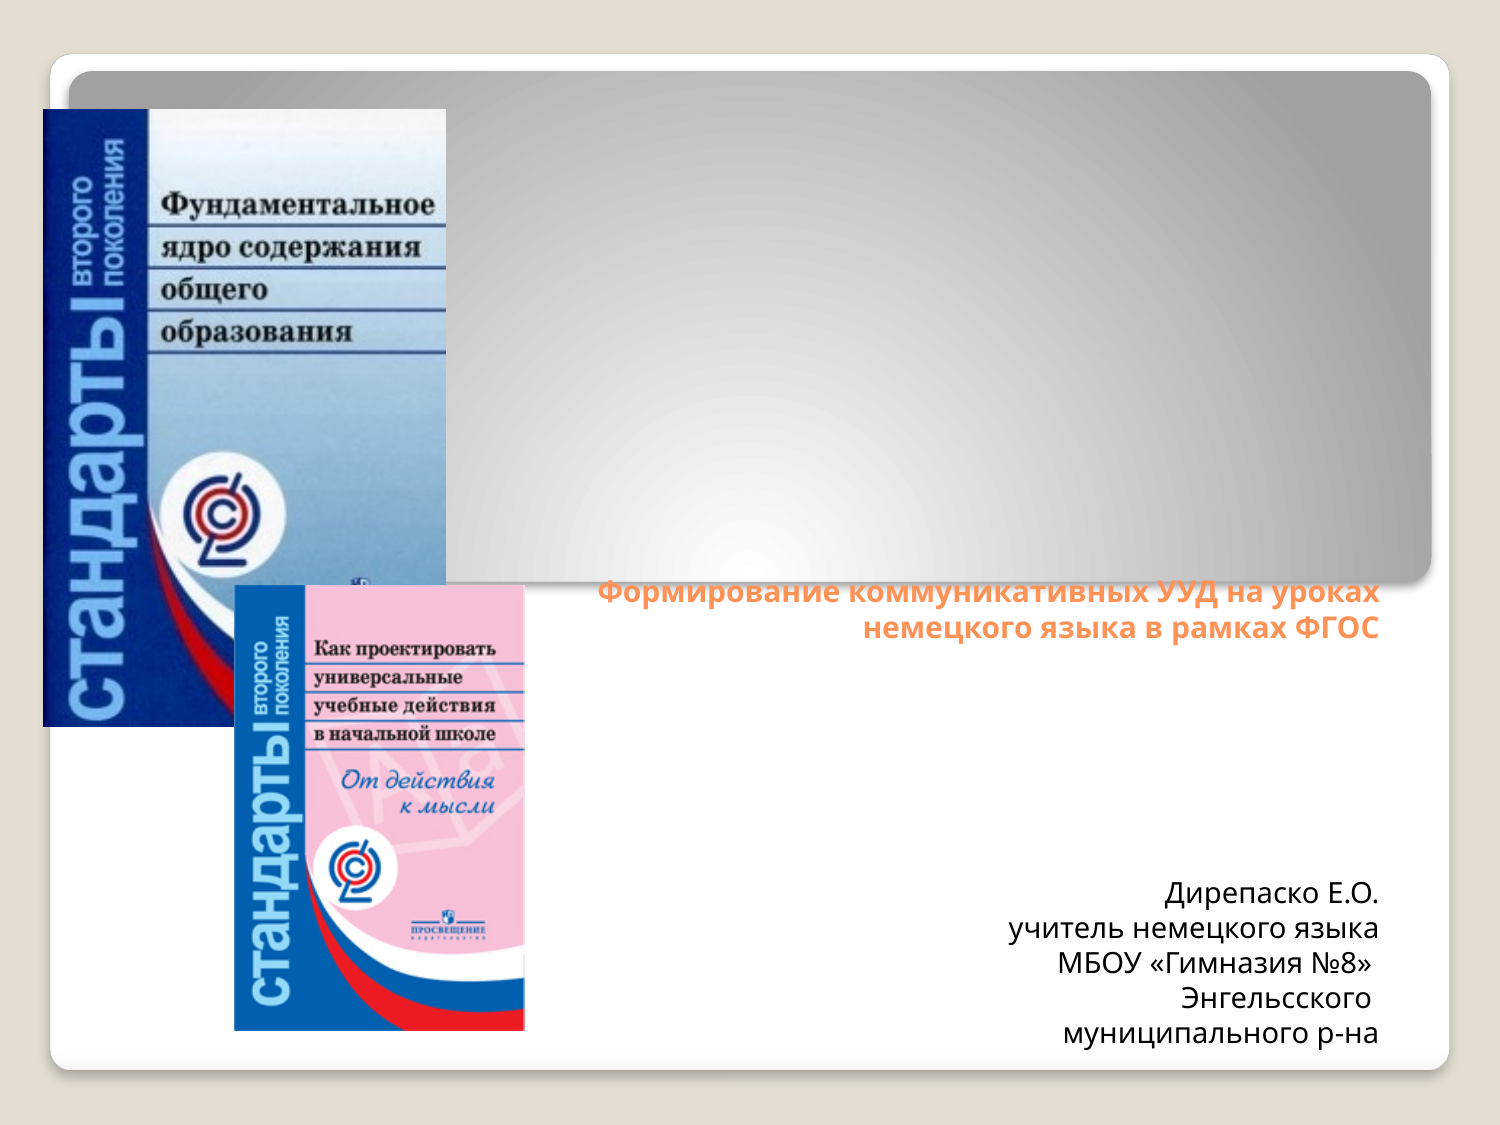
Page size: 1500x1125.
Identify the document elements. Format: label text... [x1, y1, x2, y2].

title Формирование коммуникативных УУД на уроках немецкого языка в рамках ФГОС [480, 468, 1388, 710]
text_box Дирепаско Е.О. учитель немецкого языка МБОУ «Гимназия №8» Энгельсского муниципального р-на [82, 867, 1395, 1057]
picture [43, 108, 525, 1032]
